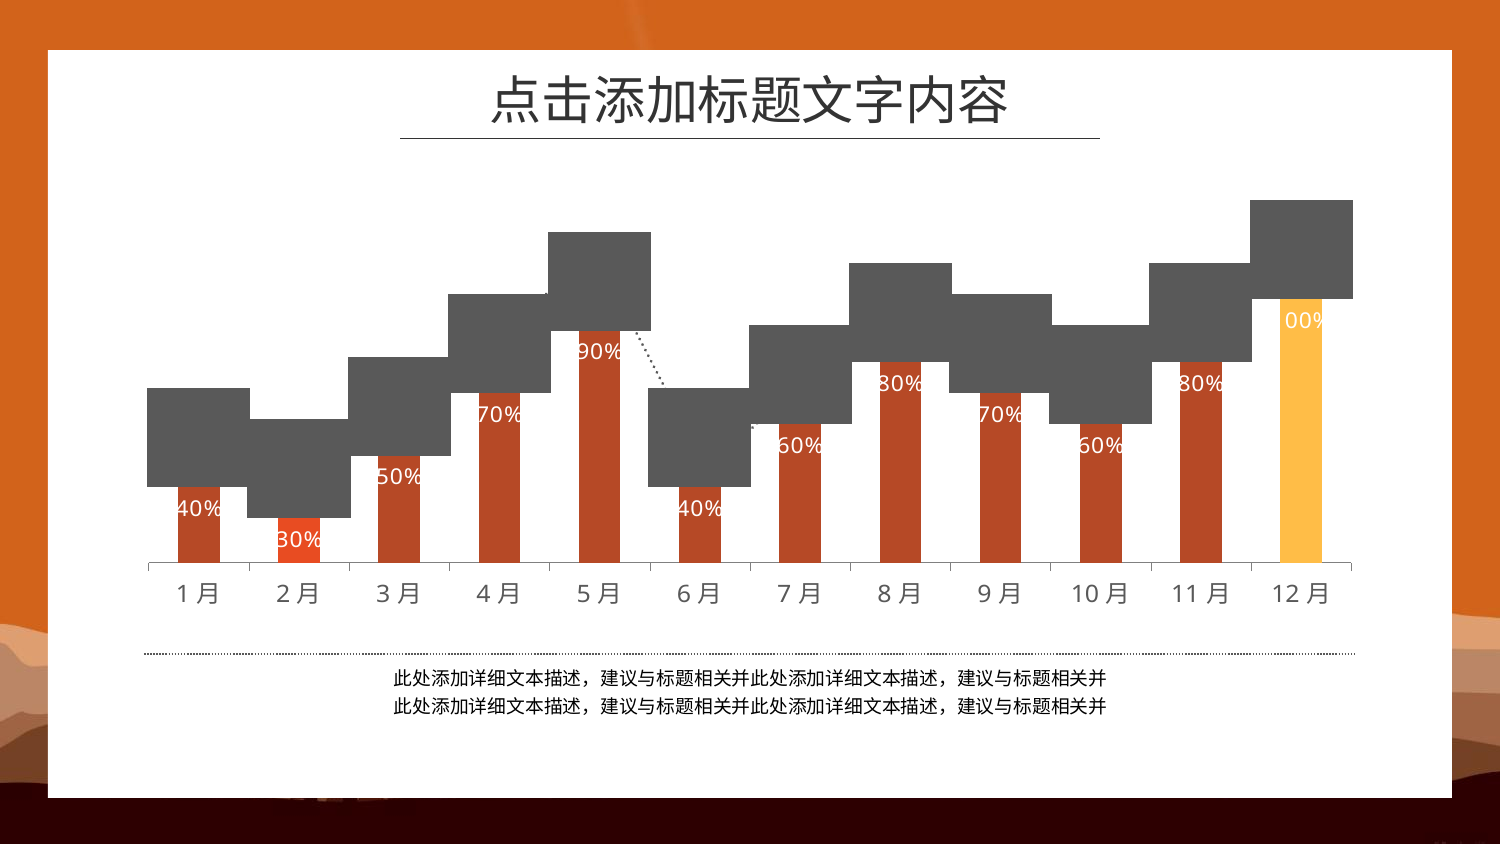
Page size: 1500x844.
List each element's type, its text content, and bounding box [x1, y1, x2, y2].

picture [0, 0, 1500, 844]
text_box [124, 653, 1376, 783]
chart [133, 200, 1367, 610]
text_box 点击添加标题文字内容 [472, 60, 1028, 138]
